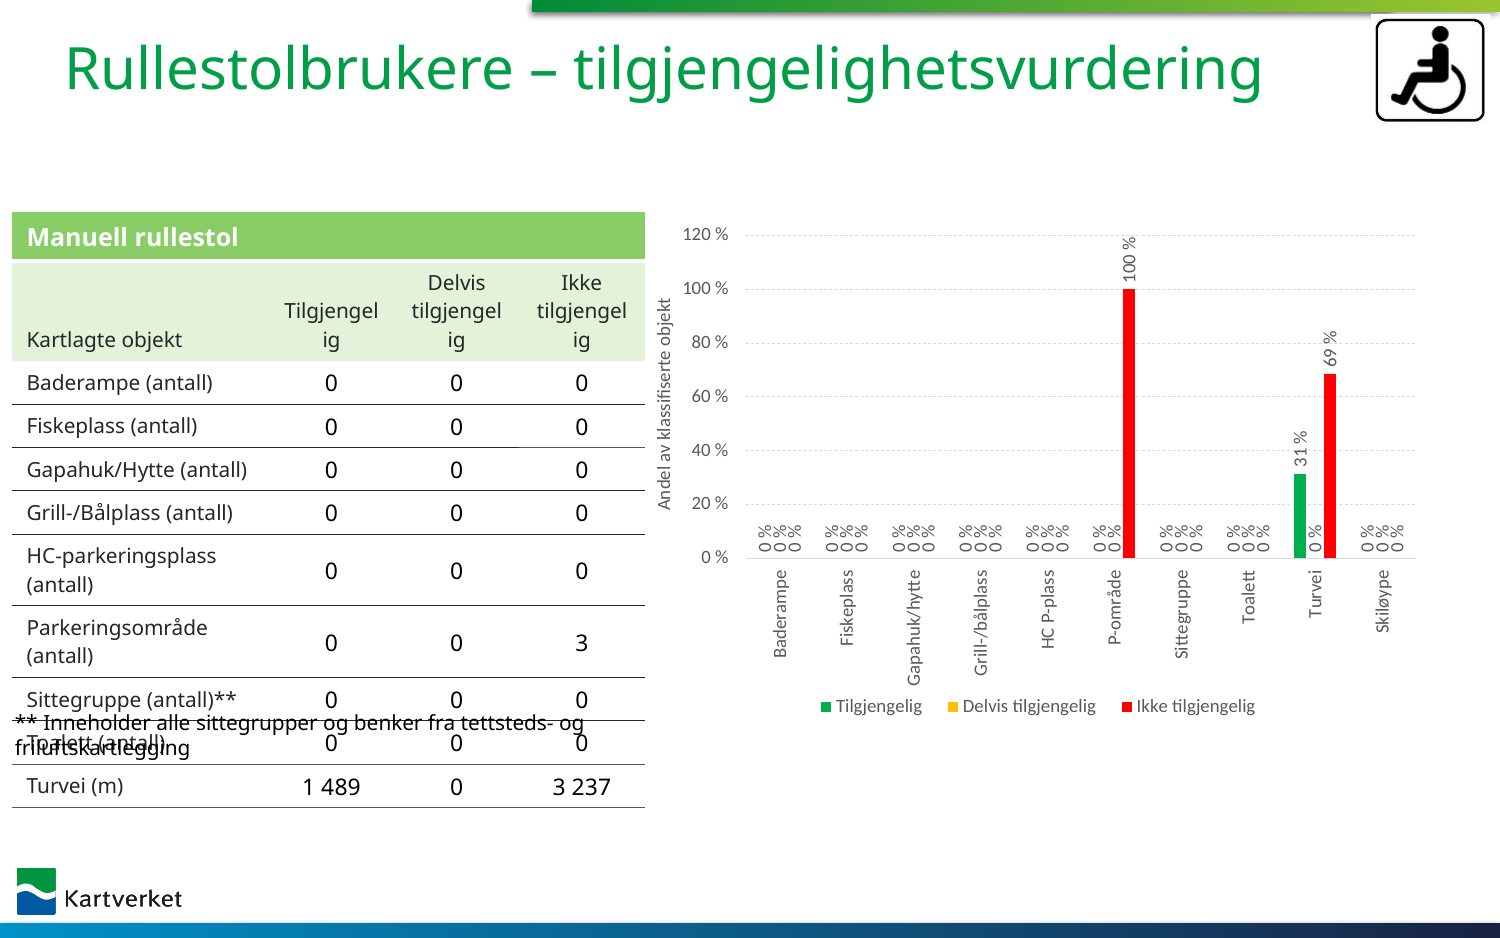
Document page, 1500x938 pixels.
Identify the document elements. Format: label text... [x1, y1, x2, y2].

picture [643, 218, 1427, 728]
table_cell 0 [519, 448, 638, 490]
table_cell 0 [269, 606, 394, 677]
table_cell Turvei (m) [12, 768, 269, 807]
table_cell Grill-/Bålplass (antall) [12, 491, 269, 534]
table_cell 0 [394, 405, 519, 447]
table_cell Sittegruppe (antall)** [12, 678, 269, 702]
table_cell Tilgjengelig [269, 263, 394, 361]
picture [1371, 13, 1491, 127]
table_cell 0 [394, 606, 519, 677]
table_cell Fiskeplass (antall) [12, 405, 269, 447]
table_cell 0 [519, 491, 638, 534]
table_cell Baderampe (antall) [12, 361, 269, 404]
table_cell 1 489 [269, 768, 394, 807]
table_cell 0 [394, 448, 519, 490]
table_cell 0 [269, 361, 394, 404]
table_cell Gapahuk/Hytte (antall) [12, 448, 269, 490]
table_cell Delvis tilgjengelig [394, 263, 519, 361]
table_cell 0 [519, 535, 638, 605]
table_cell 0 [394, 678, 519, 702]
table_cell HC-parkeringsplass (antall) [12, 535, 269, 605]
text_box Rullestolbrukere – tilgjengelighetsvurdering [49, 12, 1372, 109]
table_cell Ikke tilgjengelig [519, 263, 638, 361]
table_cell 0 [519, 678, 638, 702]
table_cell 0 [269, 405, 394, 447]
table_cell Kartlagte objekt [12, 263, 269, 361]
table_cell 0 [519, 405, 638, 447]
table_cell Parkeringsområde (antall) [12, 606, 269, 677]
table_cell 0 [394, 361, 519, 404]
table_cell 3 [519, 606, 638, 677]
table_cell 3 237 [519, 768, 645, 807]
table_cell 0 [394, 491, 519, 534]
table_cell 0 [269, 678, 394, 702]
table_cell 0 [269, 535, 394, 605]
text_box ** Inneholder alle sittegrupper og benker fra tettsteds- og friluftskartlegging [0, 702, 745, 768]
table_header Manuell rullestol [12, 212, 645, 259]
table_cell 0 [394, 768, 519, 807]
table_cell 0 [394, 535, 519, 605]
table_cell 0 [519, 361, 638, 404]
table_cell 0 [269, 491, 394, 534]
table_cell 0 [269, 448, 394, 490]
